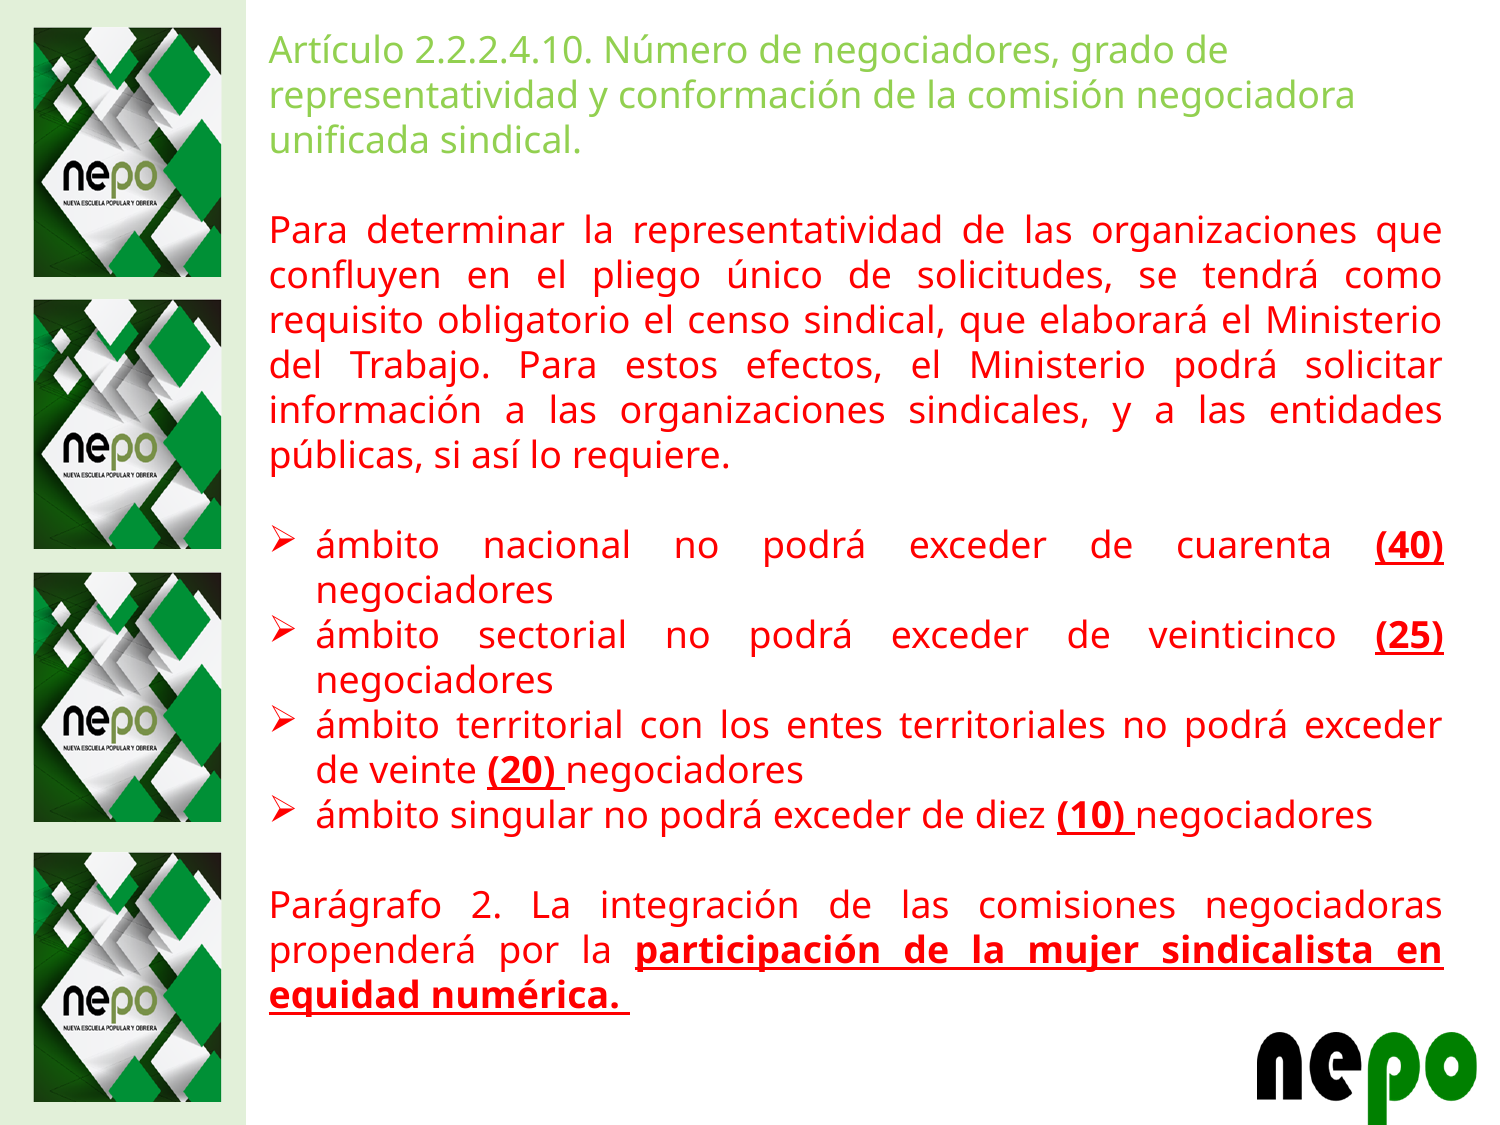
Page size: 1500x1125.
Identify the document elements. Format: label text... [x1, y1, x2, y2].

text_box Artículo 2.2.2.4.10. Número de negociadores, grado de representatividad y conformación de la comisión negociadora unificada sindical. Para determinar la representatividad de las organizaciones que confluyen en el pliego único de solicitudes, se tendrá como requisito obligatorio el censo sindical, que elaborará el Ministerio del Trabajo. Para estos efectos, el Ministerio podrá solicitar información a las organizaciones sindicales, y a las entidades públicas, si así lo requiere. ámbito nacional no podrá exceder de cuarenta (40) negociadores ámbito sectorial no podrá exceder de veinticinco (25) negociadores ámbito territorial con los entes territoriales no podrá exceder de veinte (20) negociadores ámbito singular no podrá exceder de diez (10) negociadores Parágrafo 2. La integración de las comisiones negociadoras propenderá por la participación de la mujer sindicalista en equidad numérica. [253, 19, 1459, 1114]
picture [1257, 1032, 1477, 1125]
picture [0, 0, 246, 1125]
